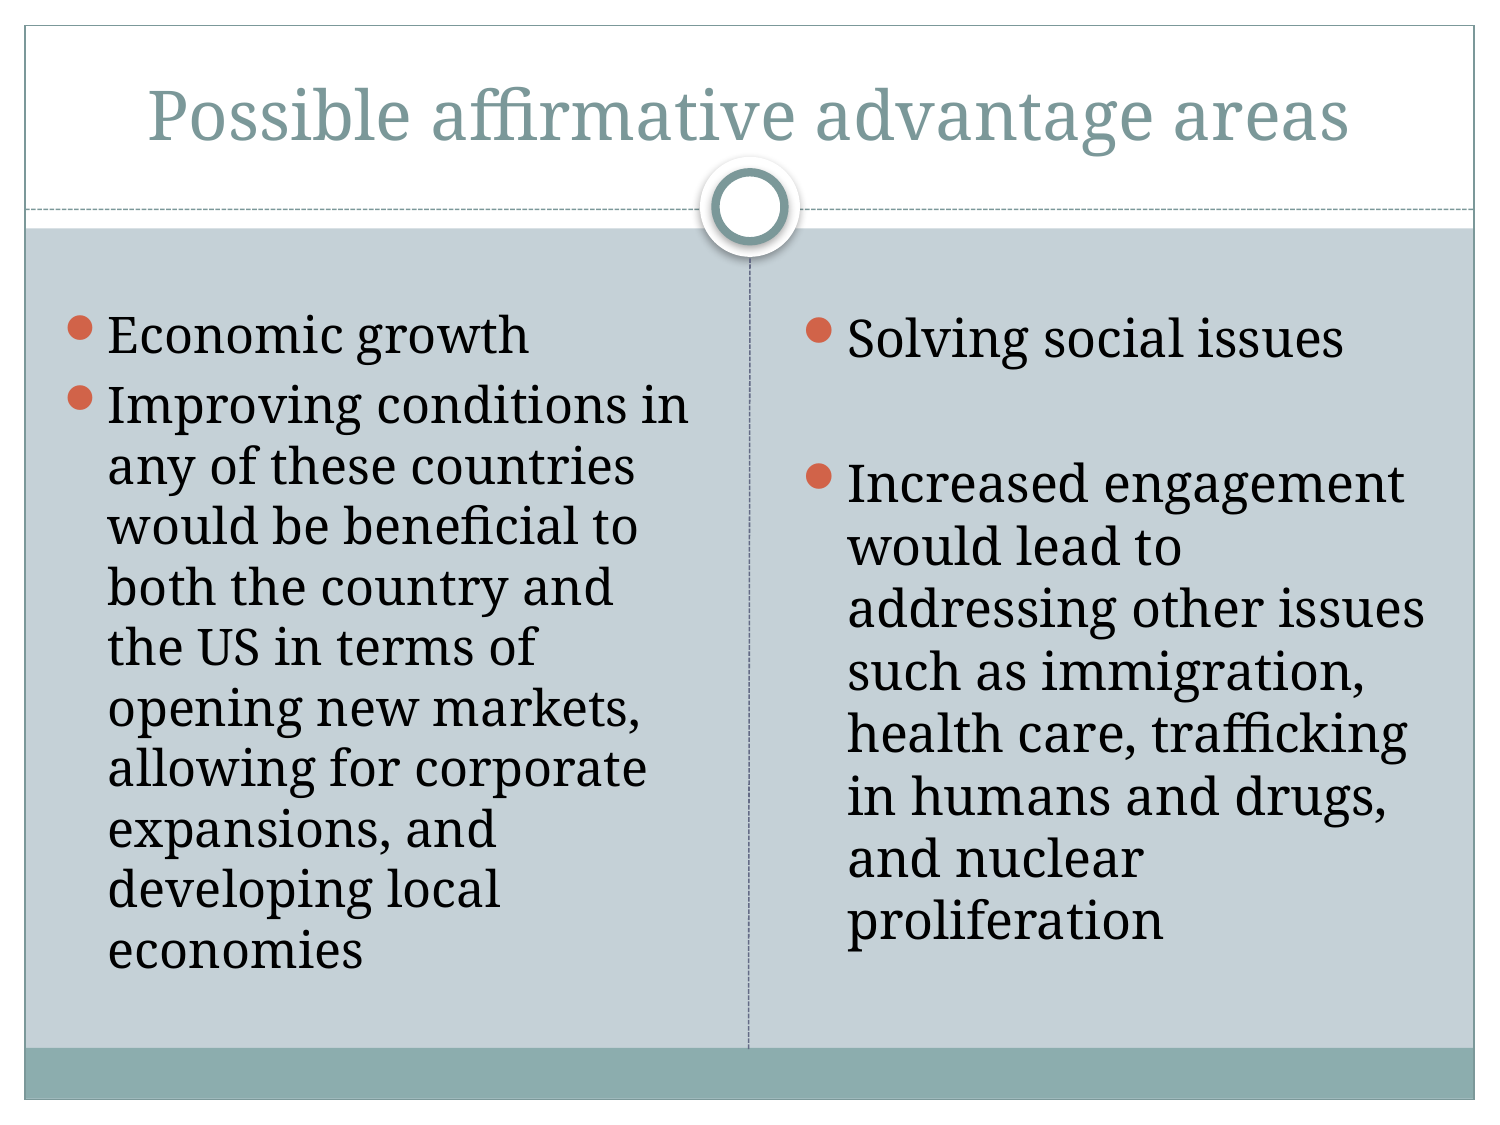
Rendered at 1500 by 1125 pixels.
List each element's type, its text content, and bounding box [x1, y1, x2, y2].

title Possible affirmative advantage areas [49, 37, 1450, 162]
list Solving social issues Increased engagement would lead to addressing other issues such as immigration, health care, trafficking in humans and drugs, and nuclear proliferation [787, 224, 1450, 993]
list Economic growth Improving conditions in any of these countries would be beneficial to both the country and the US in terms of opening new markets, allowing for corporate expansions, and developing local economies [49, 224, 712, 993]
